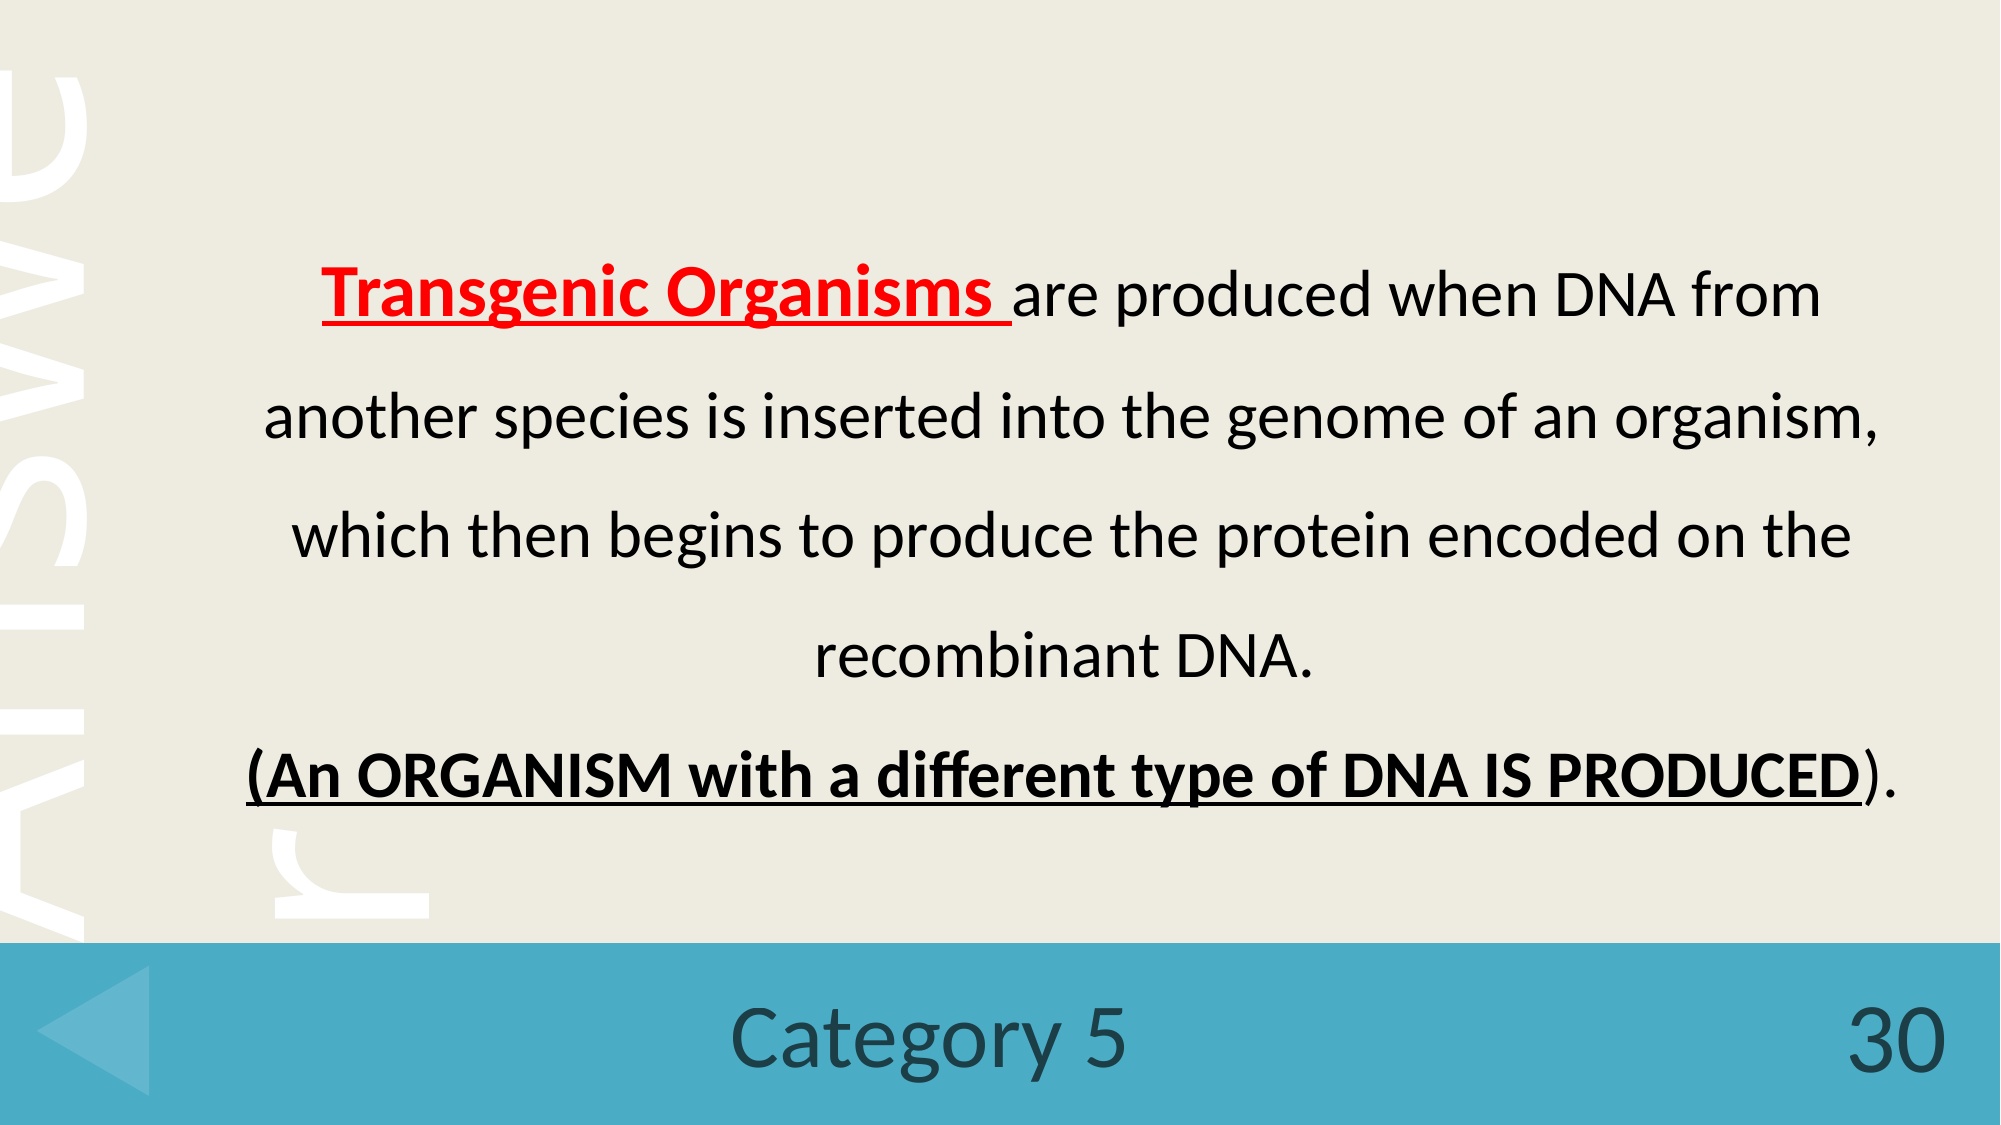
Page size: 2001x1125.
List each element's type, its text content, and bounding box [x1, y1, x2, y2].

list Transgenic Organisms are produced when DNA from another species is inserted into the genome of an organism, which then begins to produce the protein encoded on the recombinant DNA. (An ORGANISM with a different type of DNA IS PRODUCED). [202, 99, 1943, 908]
list 30 [1831, 967, 1963, 1097]
title Category 5 [30, 937, 1831, 1125]
